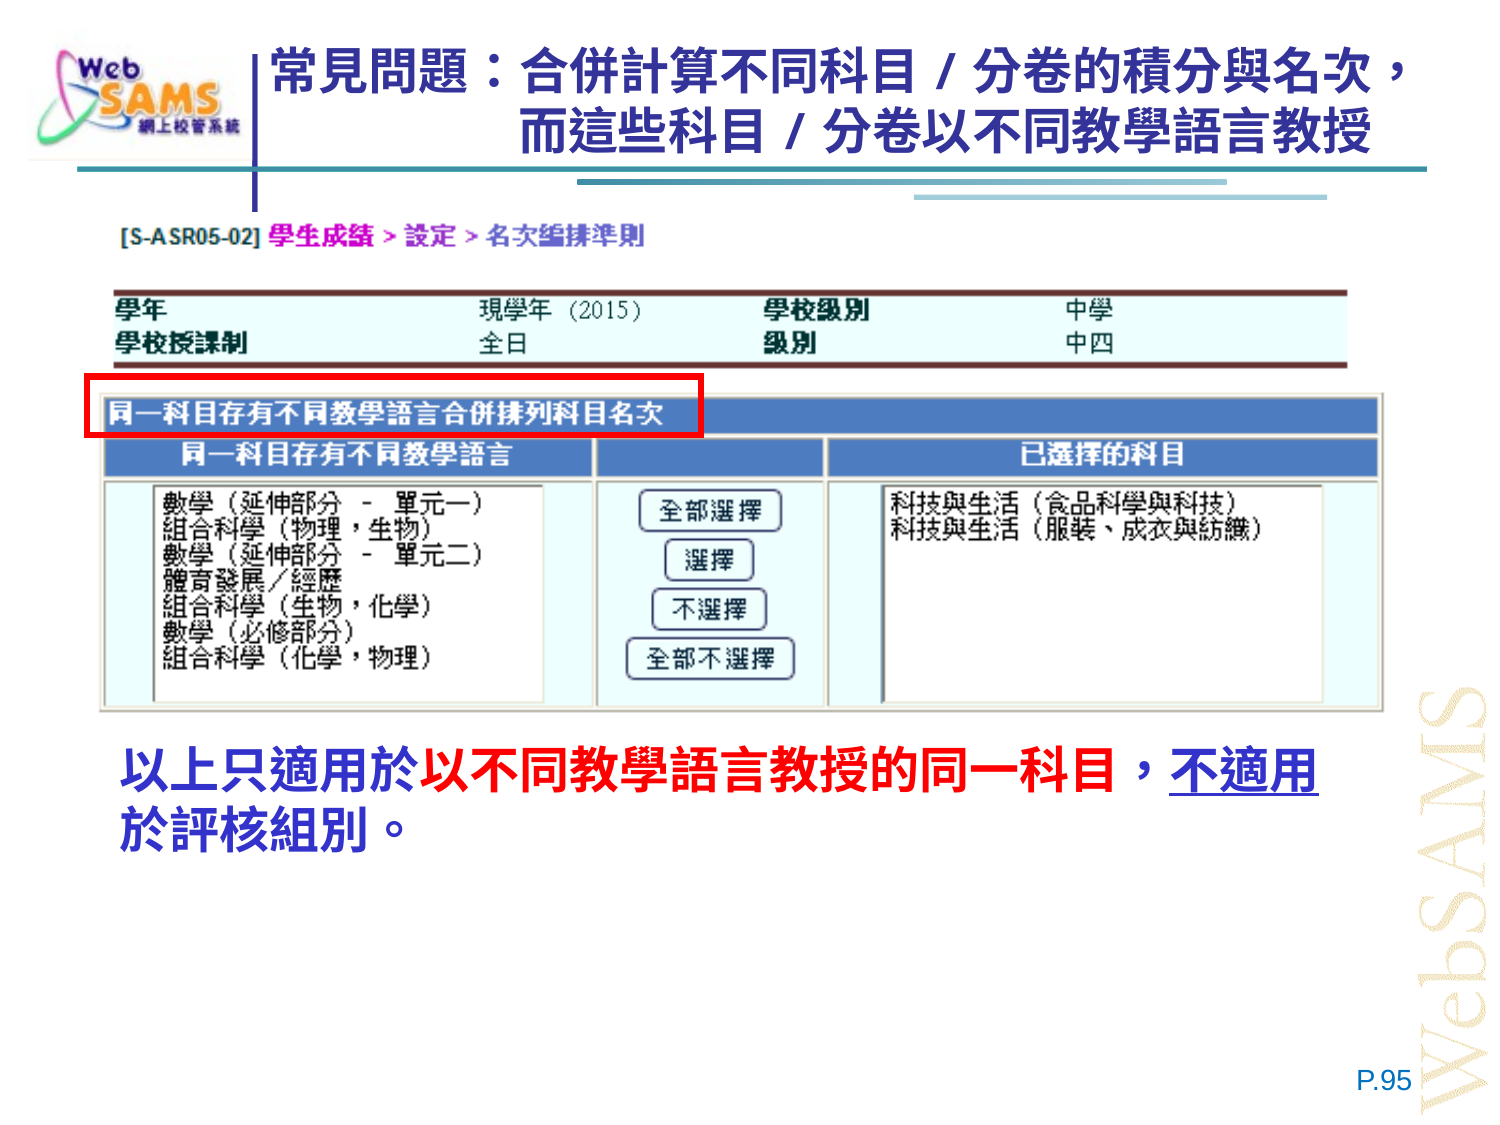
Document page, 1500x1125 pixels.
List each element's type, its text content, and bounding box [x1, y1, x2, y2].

title 常見問題：合併計算不同科目/分卷的積分與名次， 而這些科目/分卷以不同教學語言教授 [253, 41, 1489, 167]
picture [27, 29, 253, 161]
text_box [106, 212, 1357, 374]
text_box P.95 [1114, 1029, 1428, 1105]
text_box 以上只適用於以不同教學語言教授的同一科目，不適用於評核組別。 [104, 741, 1376, 867]
picture [87, 376, 1500, 1117]
